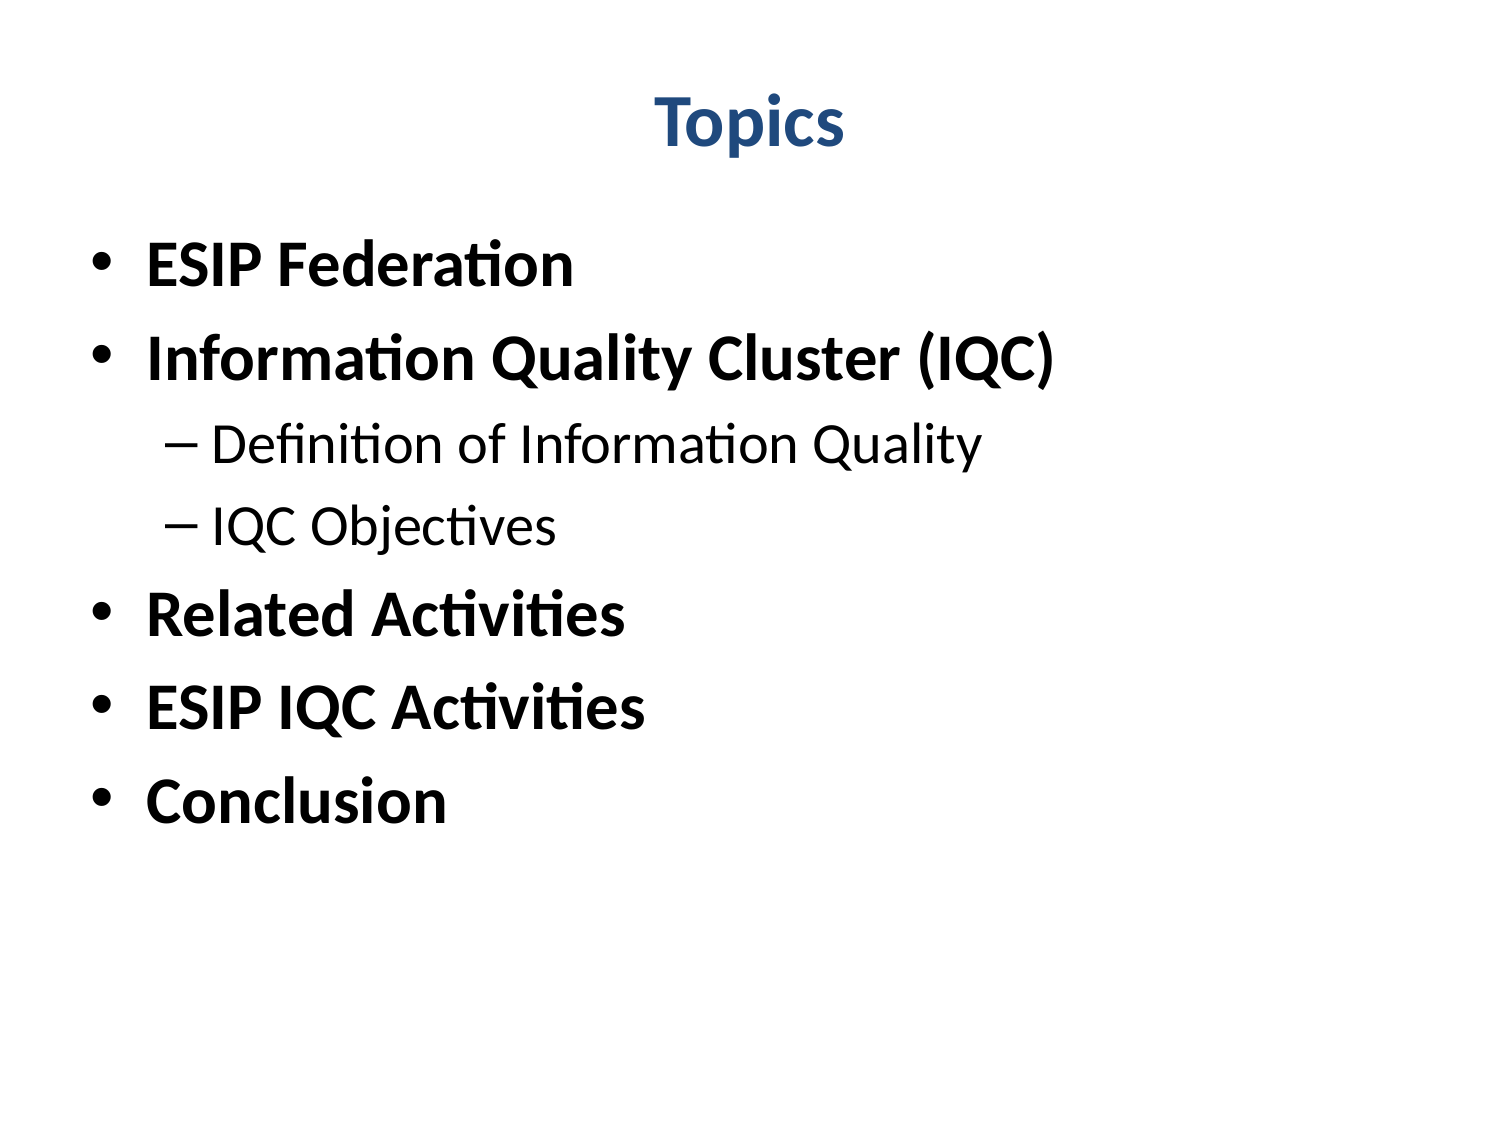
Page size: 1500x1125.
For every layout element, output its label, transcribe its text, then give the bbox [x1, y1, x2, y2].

title Topics [75, 45, 1425, 188]
list ESIP Federation Information Quality Cluster (IQC) Definition of Information Quality IQC Objectives Related Activities ESIP IQC Activities Conclusion [75, 212, 1438, 1038]
